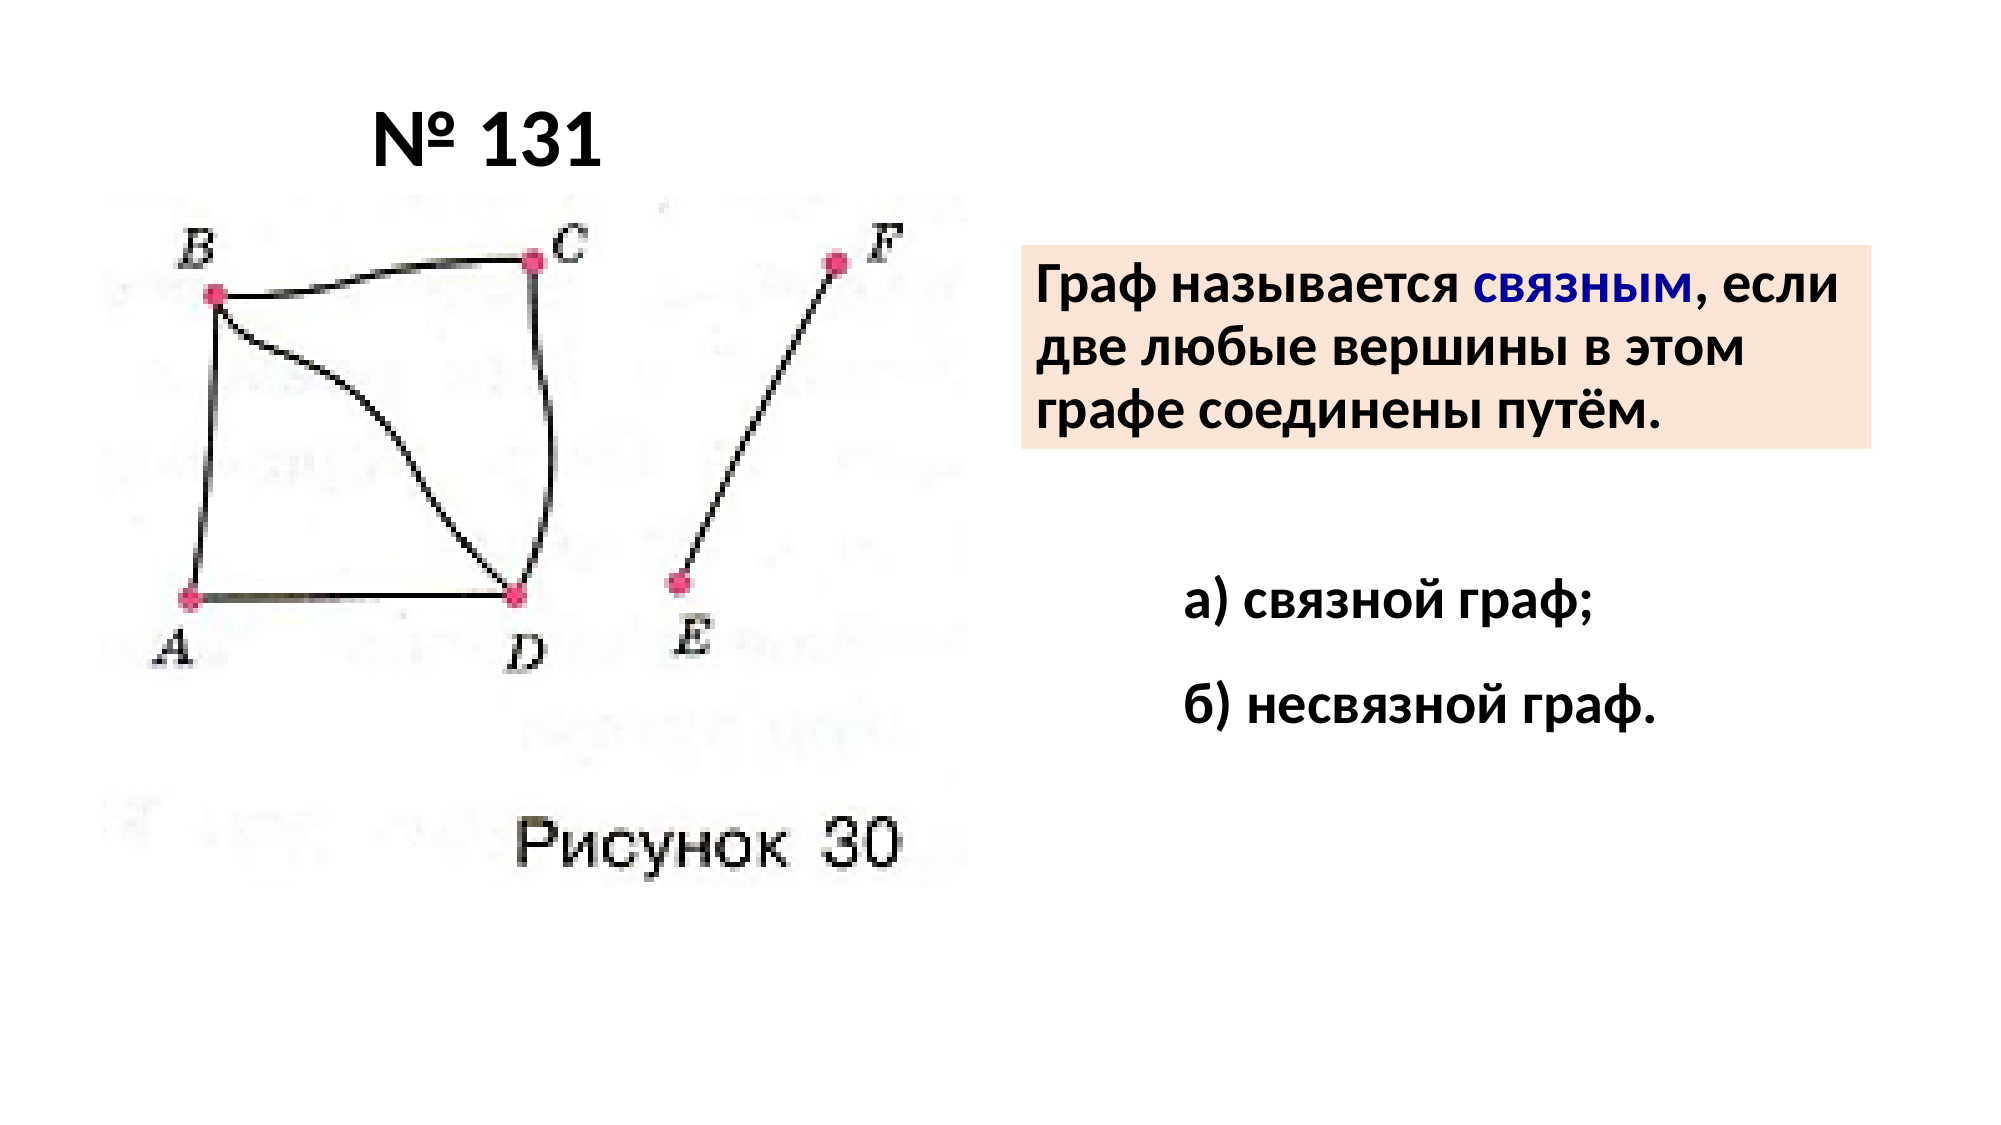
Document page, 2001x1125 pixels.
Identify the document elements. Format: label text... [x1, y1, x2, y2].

text_box Граф называется связным, если две любые вершины в этом графе соединены путём. [1021, 245, 1872, 449]
text_box № 131 [356, 75, 620, 191]
text_box а) связной граф; б) несвязной граф. [1168, 517, 1722, 743]
picture [102, 195, 974, 893]
